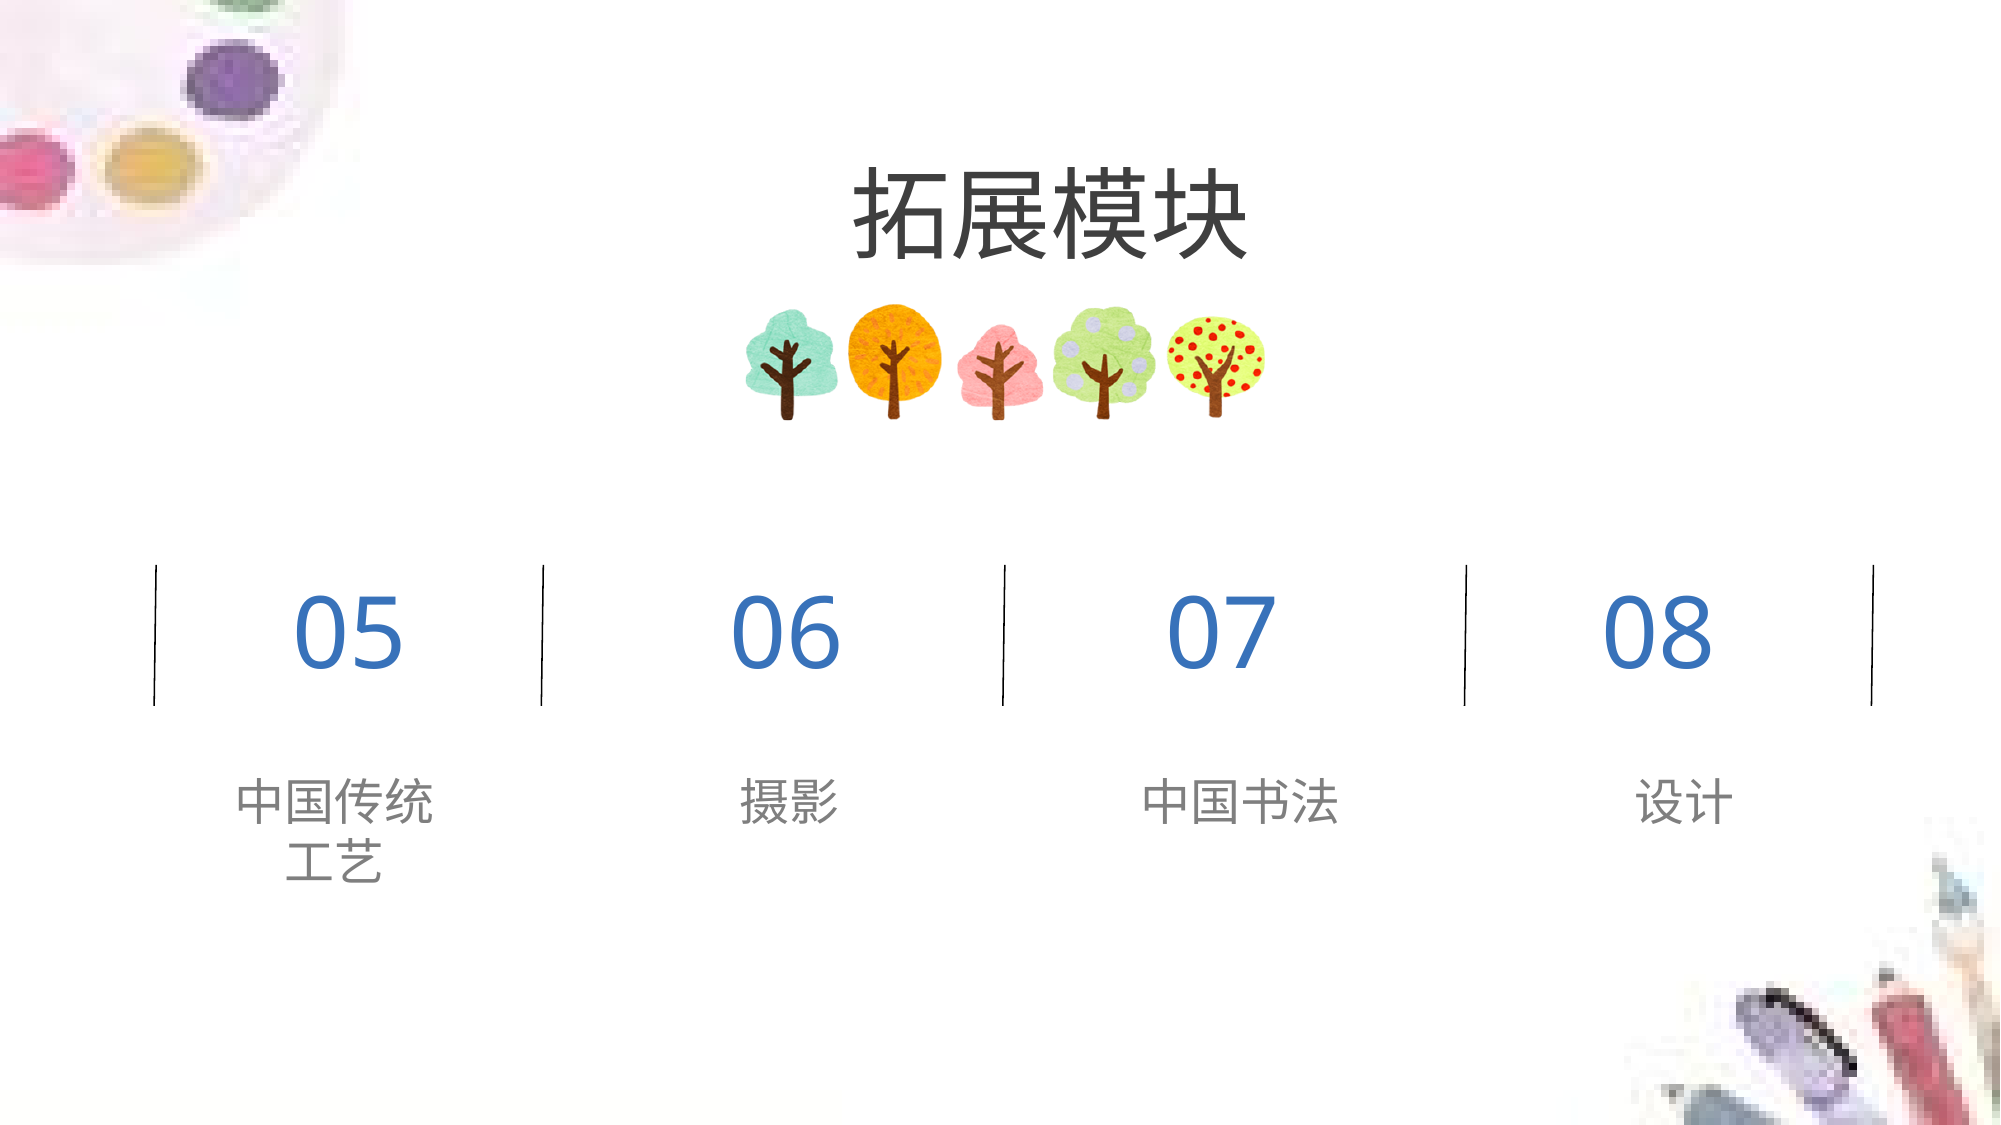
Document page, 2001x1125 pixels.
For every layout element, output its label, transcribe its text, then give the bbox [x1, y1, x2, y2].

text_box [1002, 564, 1006, 707]
text_box 06 [675, 561, 897, 696]
text_box 摄影 [604, 763, 975, 838]
text_box 设计 [1499, 763, 1870, 838]
text_box 05 [238, 561, 461, 696]
text_box 中国传统工艺 [200, 763, 469, 898]
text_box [153, 564, 157, 707]
picture [0, 0, 2000, 1125]
text_box 08 [1548, 561, 1770, 696]
text_box 07 [1112, 561, 1334, 696]
text_box 拓展模块 [835, 143, 1266, 278]
text_box 中国书法 [1055, 763, 1426, 838]
